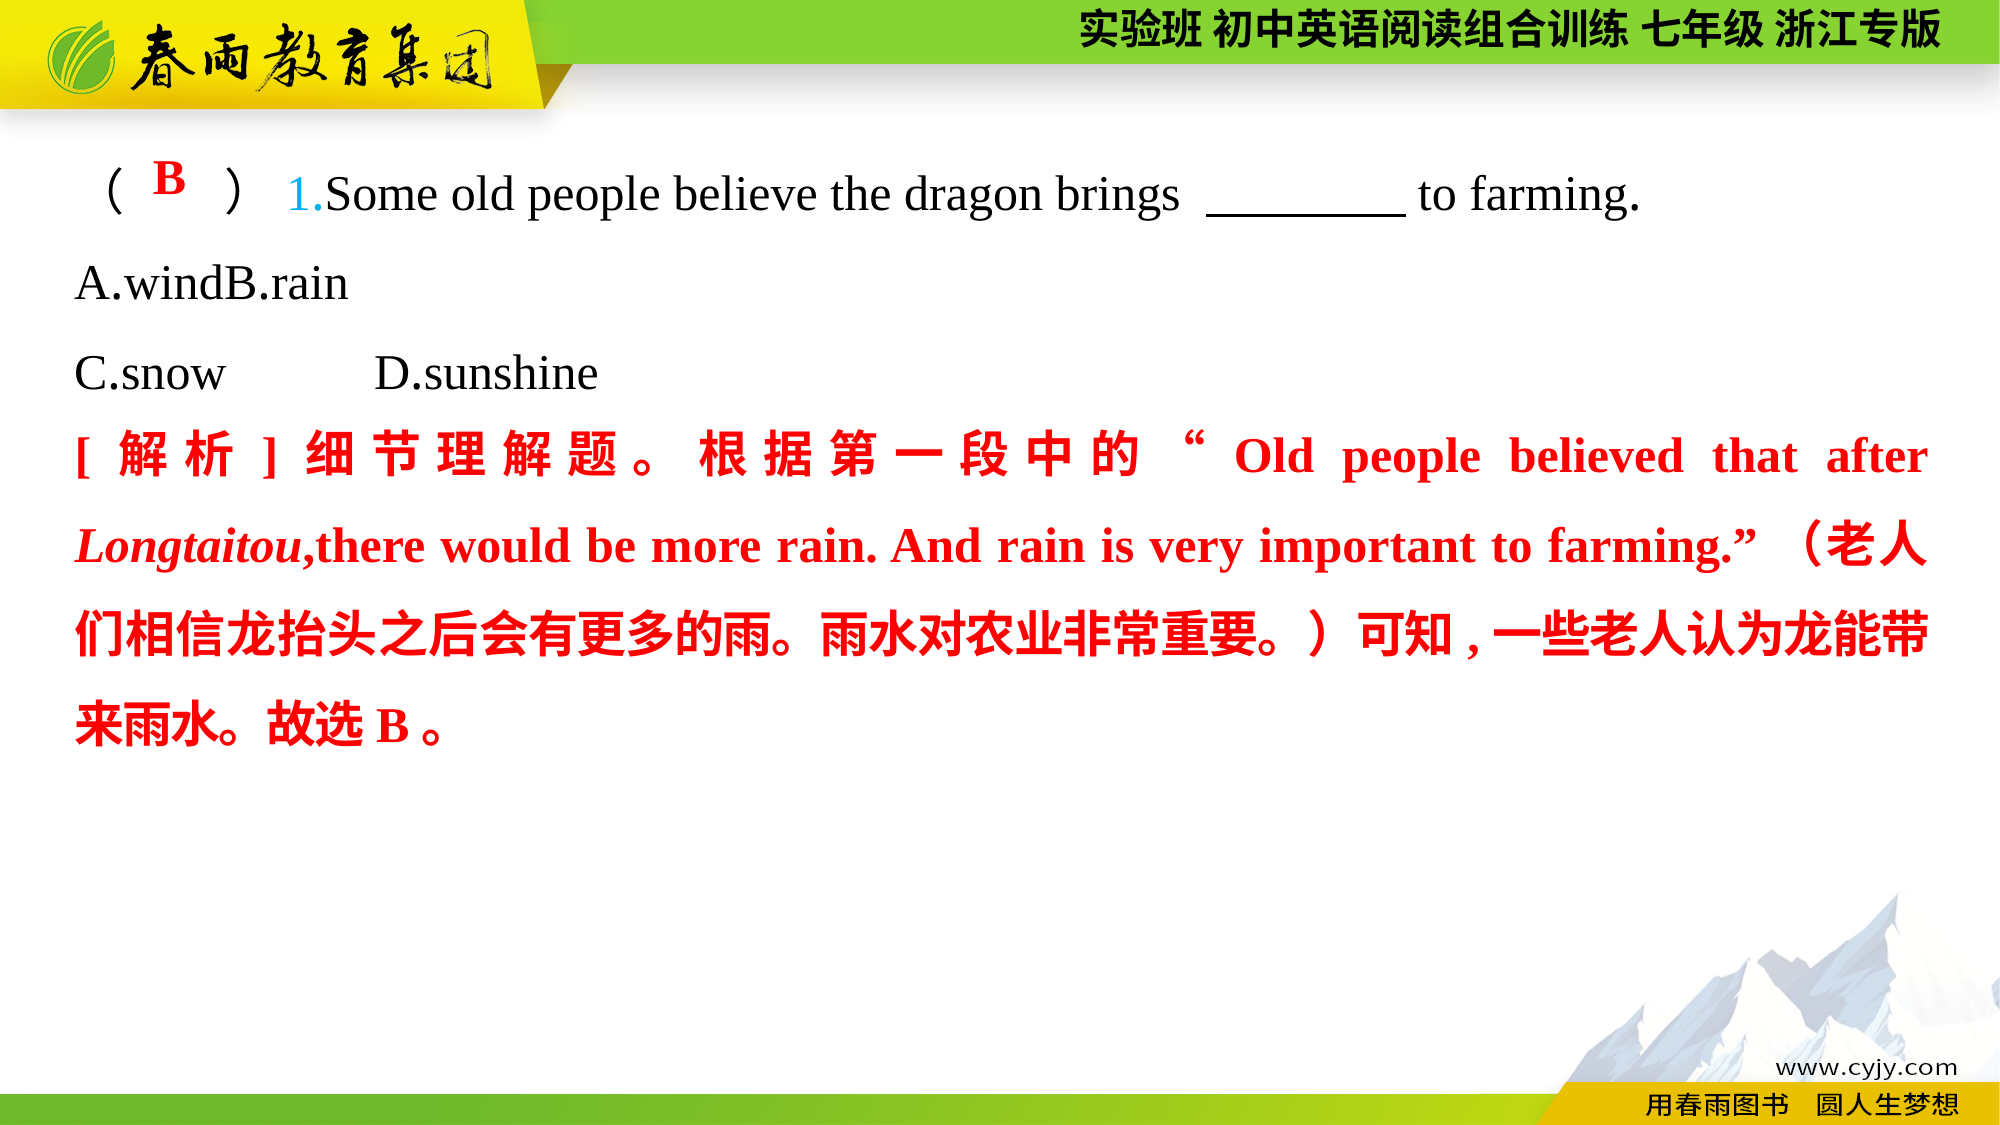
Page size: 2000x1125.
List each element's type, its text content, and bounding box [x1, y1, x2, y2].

list （ ）1.Some old people believe the dragon brings to farming. A.wind B.rain C.snow D.sunshine [59, 122, 1944, 385]
text_box B [138, 137, 202, 212]
text_box [解析]细节理解题。根据第一段中的“Old people believed that after Longtaitou,there would be more rain. And rain is very important to farming.”（老人们相信龙抬头之后会有更多的雨。雨水对农业非常重要。）可知,一些老人认为龙能带来雨水。故选B。 [59, 385, 1944, 760]
picture [0, 0, 2000, 1125]
